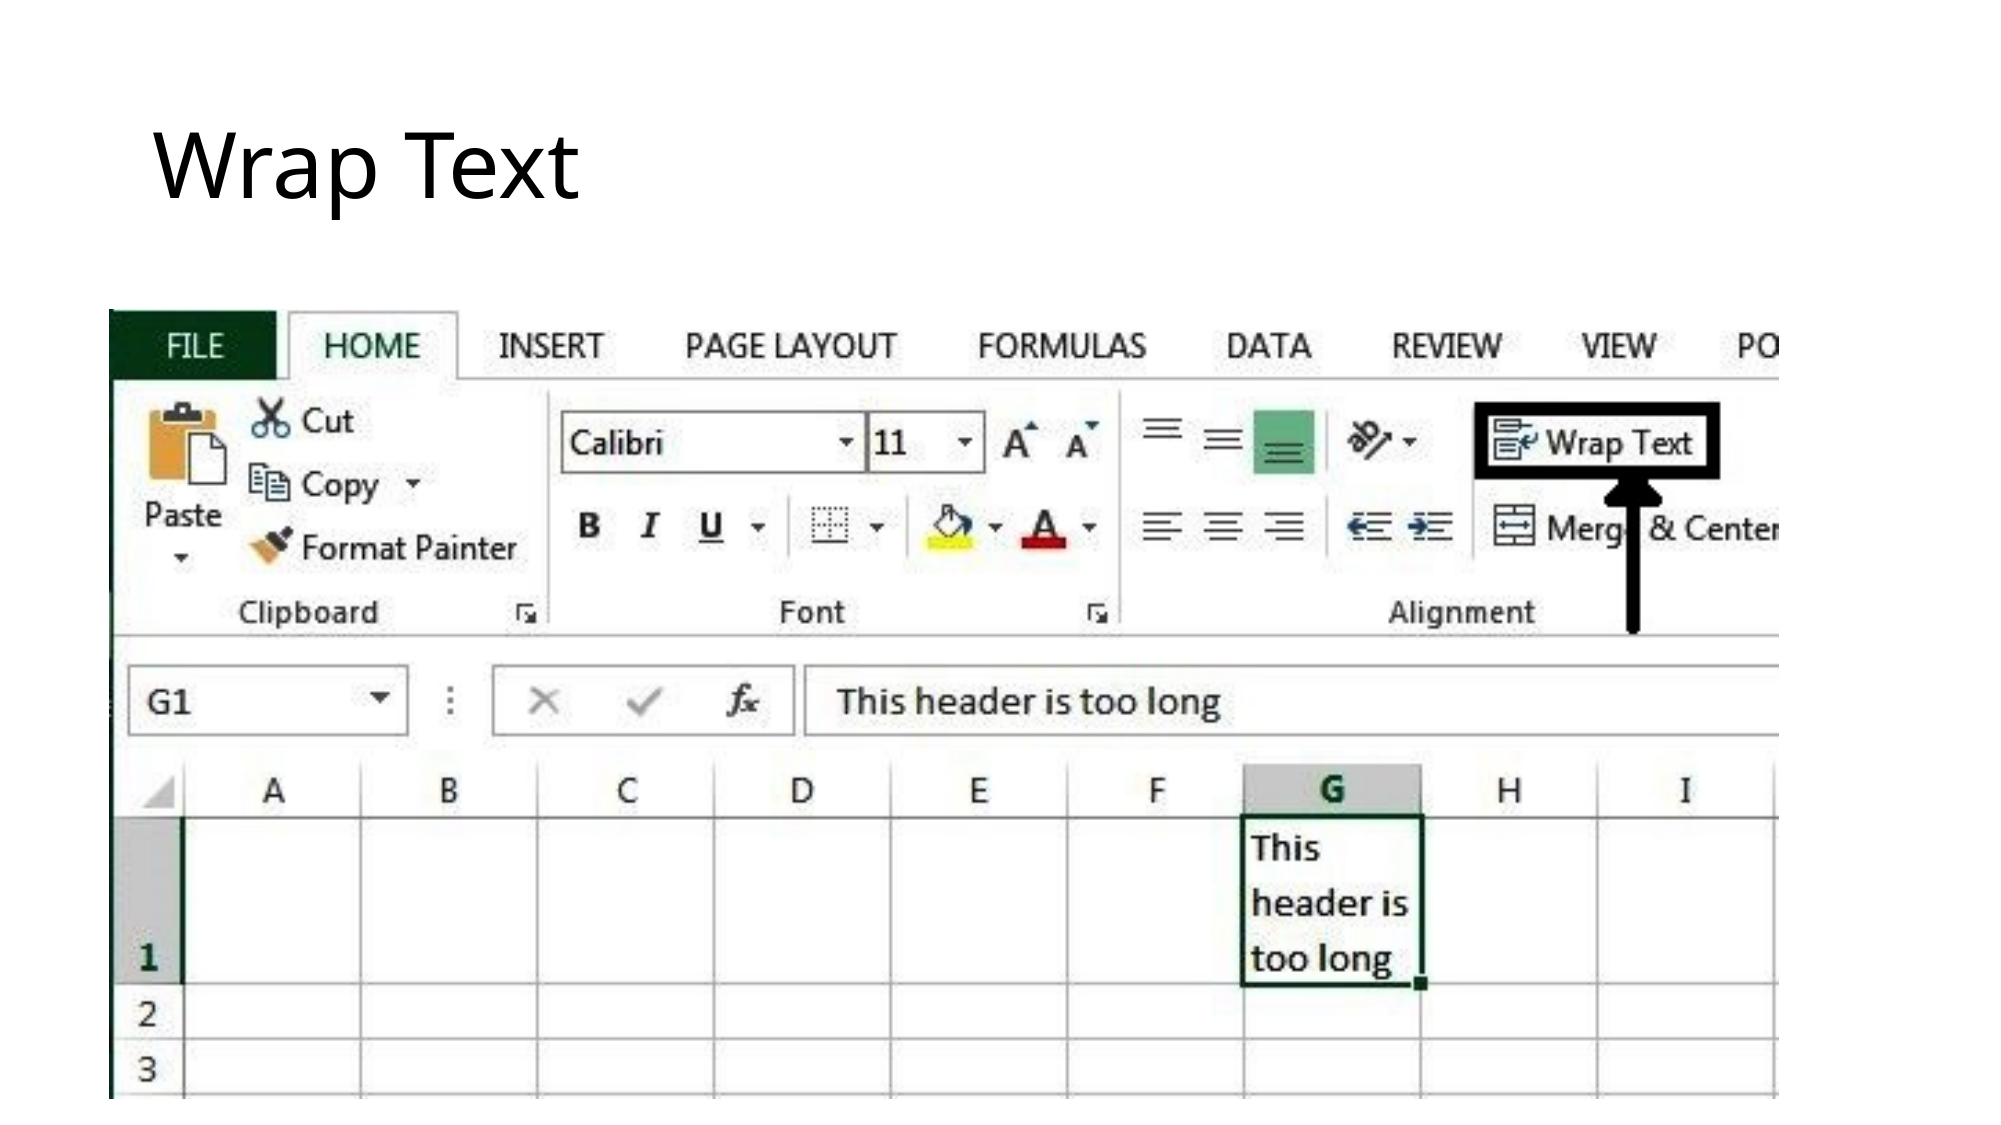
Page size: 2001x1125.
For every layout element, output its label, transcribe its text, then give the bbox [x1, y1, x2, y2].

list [109, 309, 1779, 1099]
title Wrap Text [137, 59, 1863, 278]
